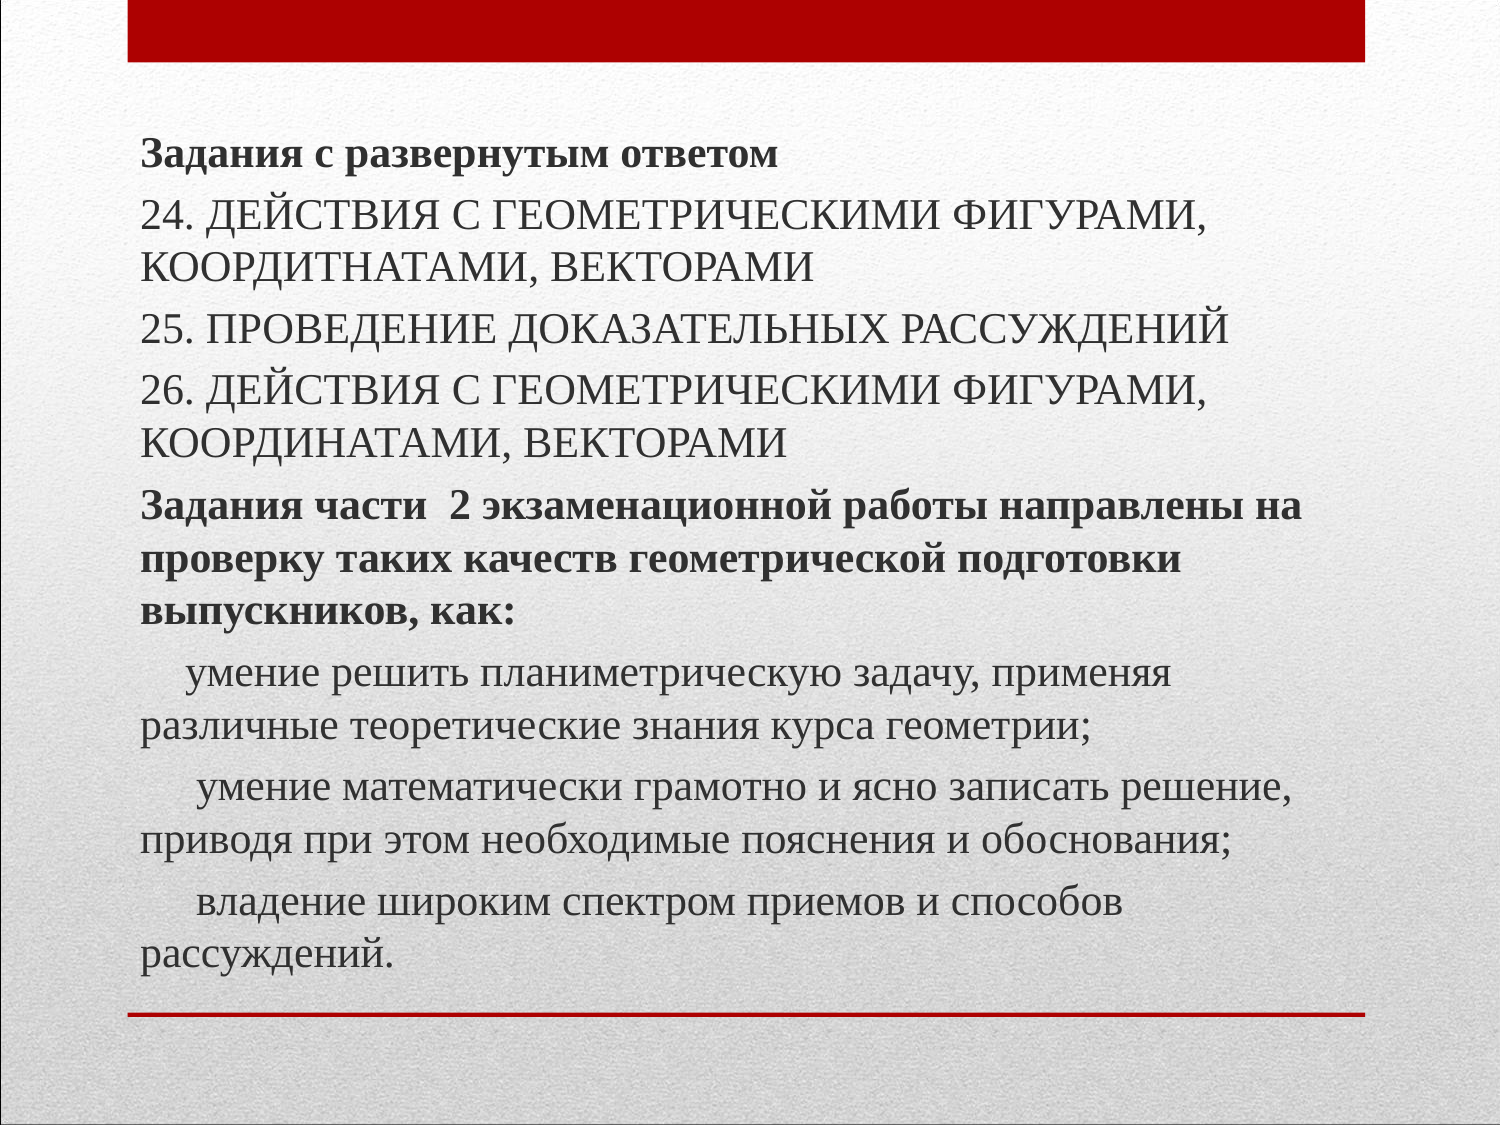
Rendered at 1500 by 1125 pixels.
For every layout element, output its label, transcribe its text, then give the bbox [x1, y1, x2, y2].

list Задания с развернутым ответом 24. ДЕЙСТВИЯ С ГЕОМЕТРИЧЕСКИМИ ФИГУРАМИ, КООРДИТНАТАМИ, ВЕКТОРАМИ 25. ПРОВЕДЕНИЕ ДОКАЗАТЕЛЬНЫХ РАССУЖДЕНИЙ 26. ДЕЙСТВИЯ С ГЕОМЕТРИЧЕСКИМИ ФИГУРАМИ, КООРДИНАТАМИ, ВЕКТОРАМИ Задания части 2 экзаменационной работы направлены на проверку таких качеств геометрической подготовки выпускников, как:  умение решить планиметрическую задачу, применяя различные теоретические знания курса геометрии;  умение математически грамотно и ясно записать решение, приводя при этом необходимые пояснения и обоснования;  владение широким спектром приемов и способов рассуждений. [124, 112, 1363, 988]
picture [0, 0, 1500, 1125]
